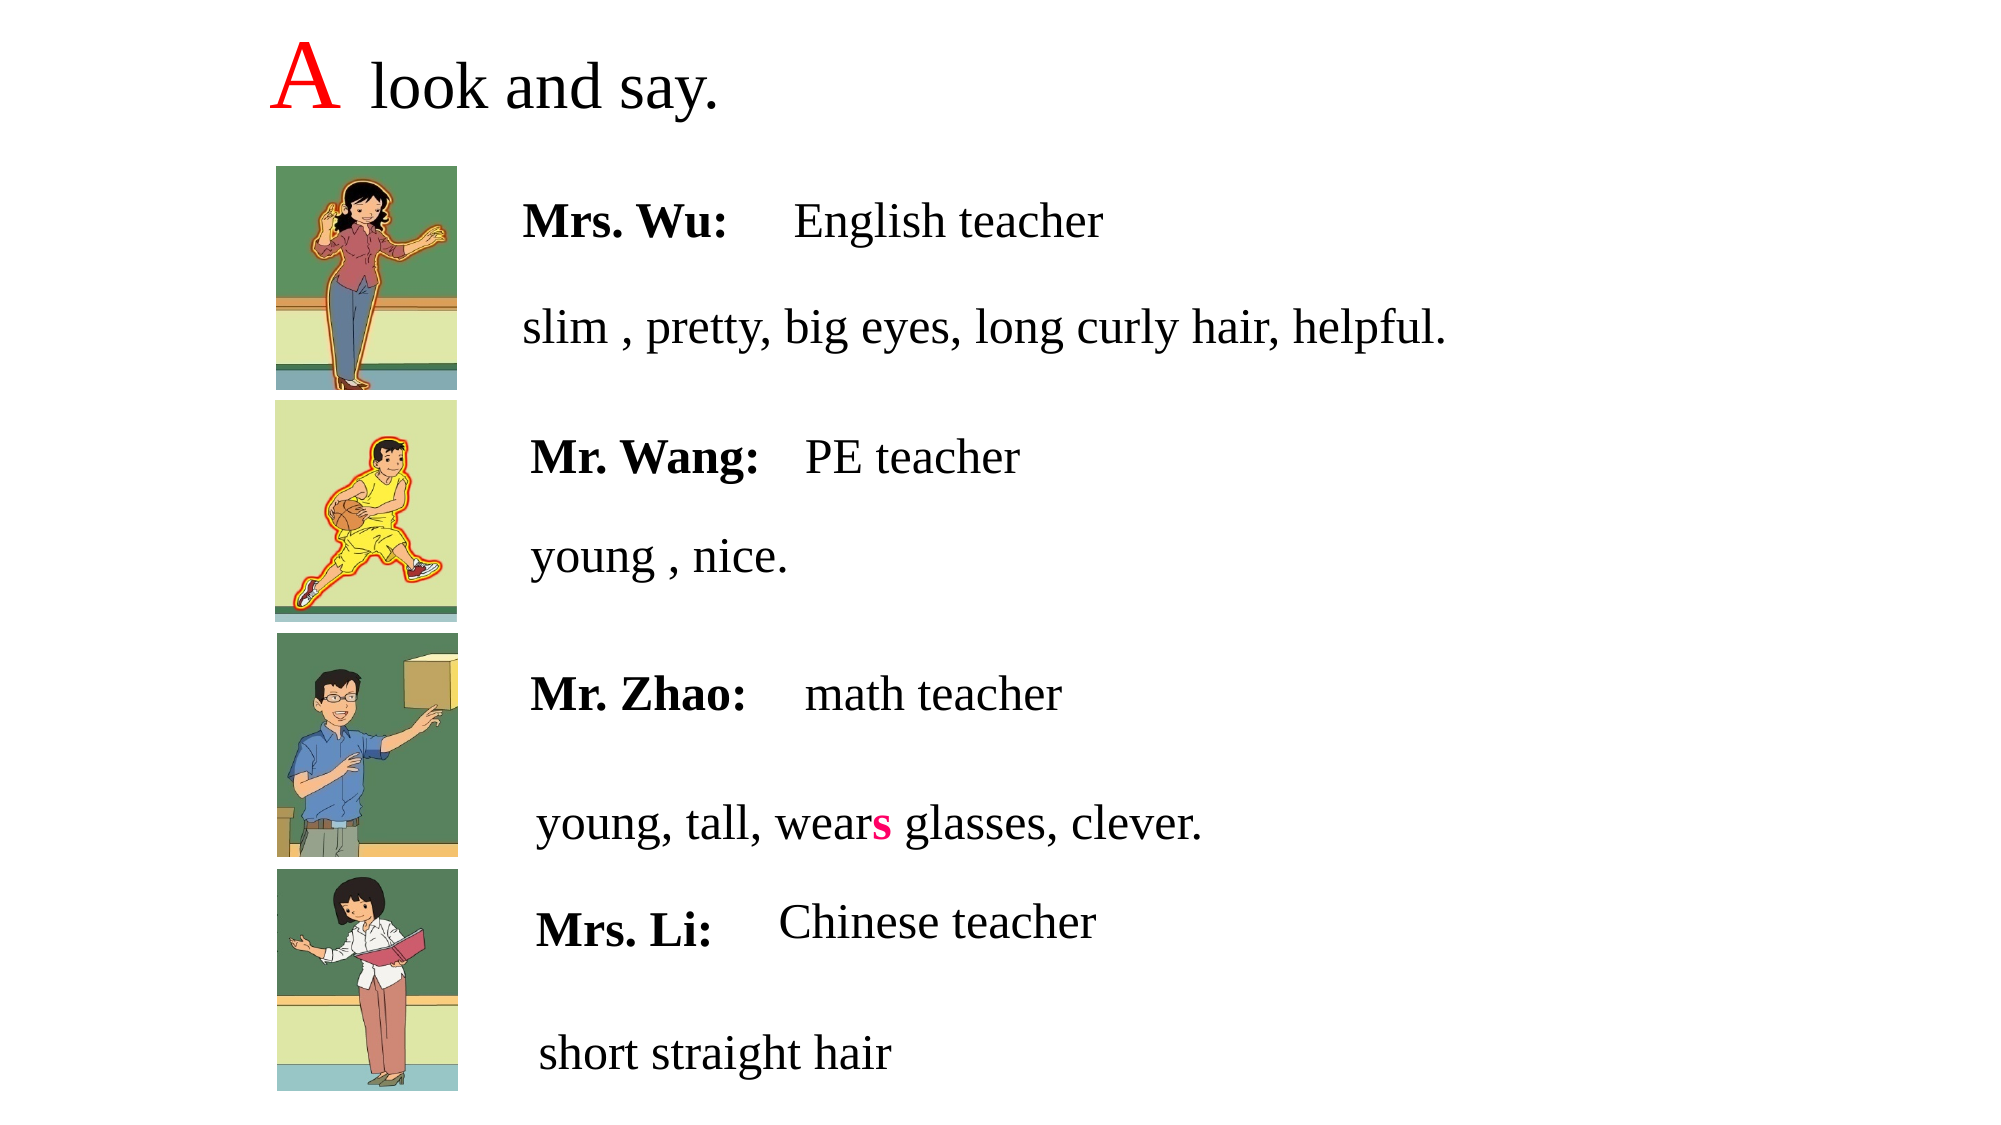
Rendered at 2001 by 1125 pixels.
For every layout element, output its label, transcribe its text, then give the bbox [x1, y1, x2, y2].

text_box math teacher [790, 652, 1078, 728]
text_box Mr. Wang: [515, 416, 776, 492]
text_box Mr. Zhao: [515, 652, 763, 728]
text_box Mrs. Li: [521, 889, 729, 964]
text_box young, tall, wears glasses, clever. [521, 781, 1661, 857]
text_box PE teacher [790, 416, 1036, 492]
text_box young , nice. [515, 515, 1093, 591]
picture [275, 400, 457, 622]
text_box short straight hair [523, 1012, 1638, 1088]
text_box English teacher [778, 180, 1119, 256]
picture [277, 869, 458, 1091]
text_box A look and say. [255, 1, 736, 136]
text_box slim , pretty, big eyes, long curly hair, helpful. [507, 286, 1541, 362]
text_box Mrs. Wu: [507, 180, 744, 256]
picture [277, 633, 458, 857]
text_box Chinese teacher [763, 881, 1112, 957]
picture [276, 166, 457, 390]
